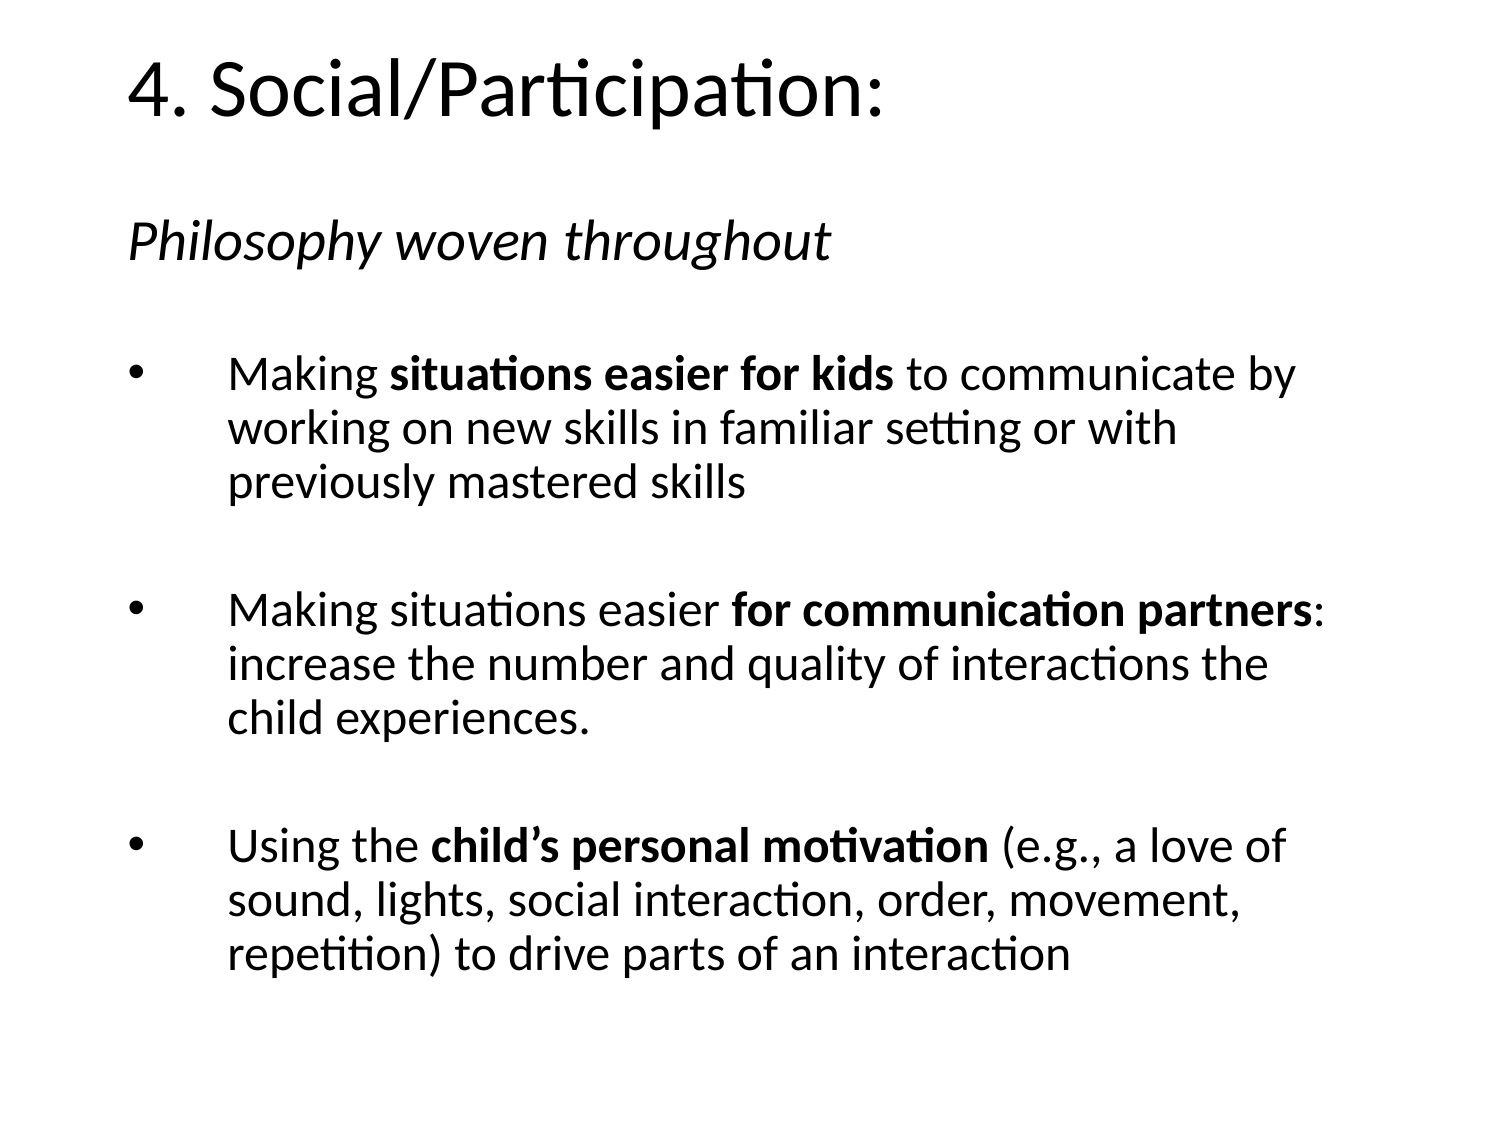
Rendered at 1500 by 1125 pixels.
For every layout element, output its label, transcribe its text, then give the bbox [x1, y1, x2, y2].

list 4. Social/Participation: Philosophy woven throughout Making situations easier for kids to communicate by working on new skills in familiar setting or with previously mastered skills Making situations easier for communication partners: increase the number and quality of interactions the child experiences. Using the child’s personal motivation (e.g., a love of sound, lights, social interaction, order, movement, repetition) to drive parts of an interaction [112, 37, 1388, 1000]
